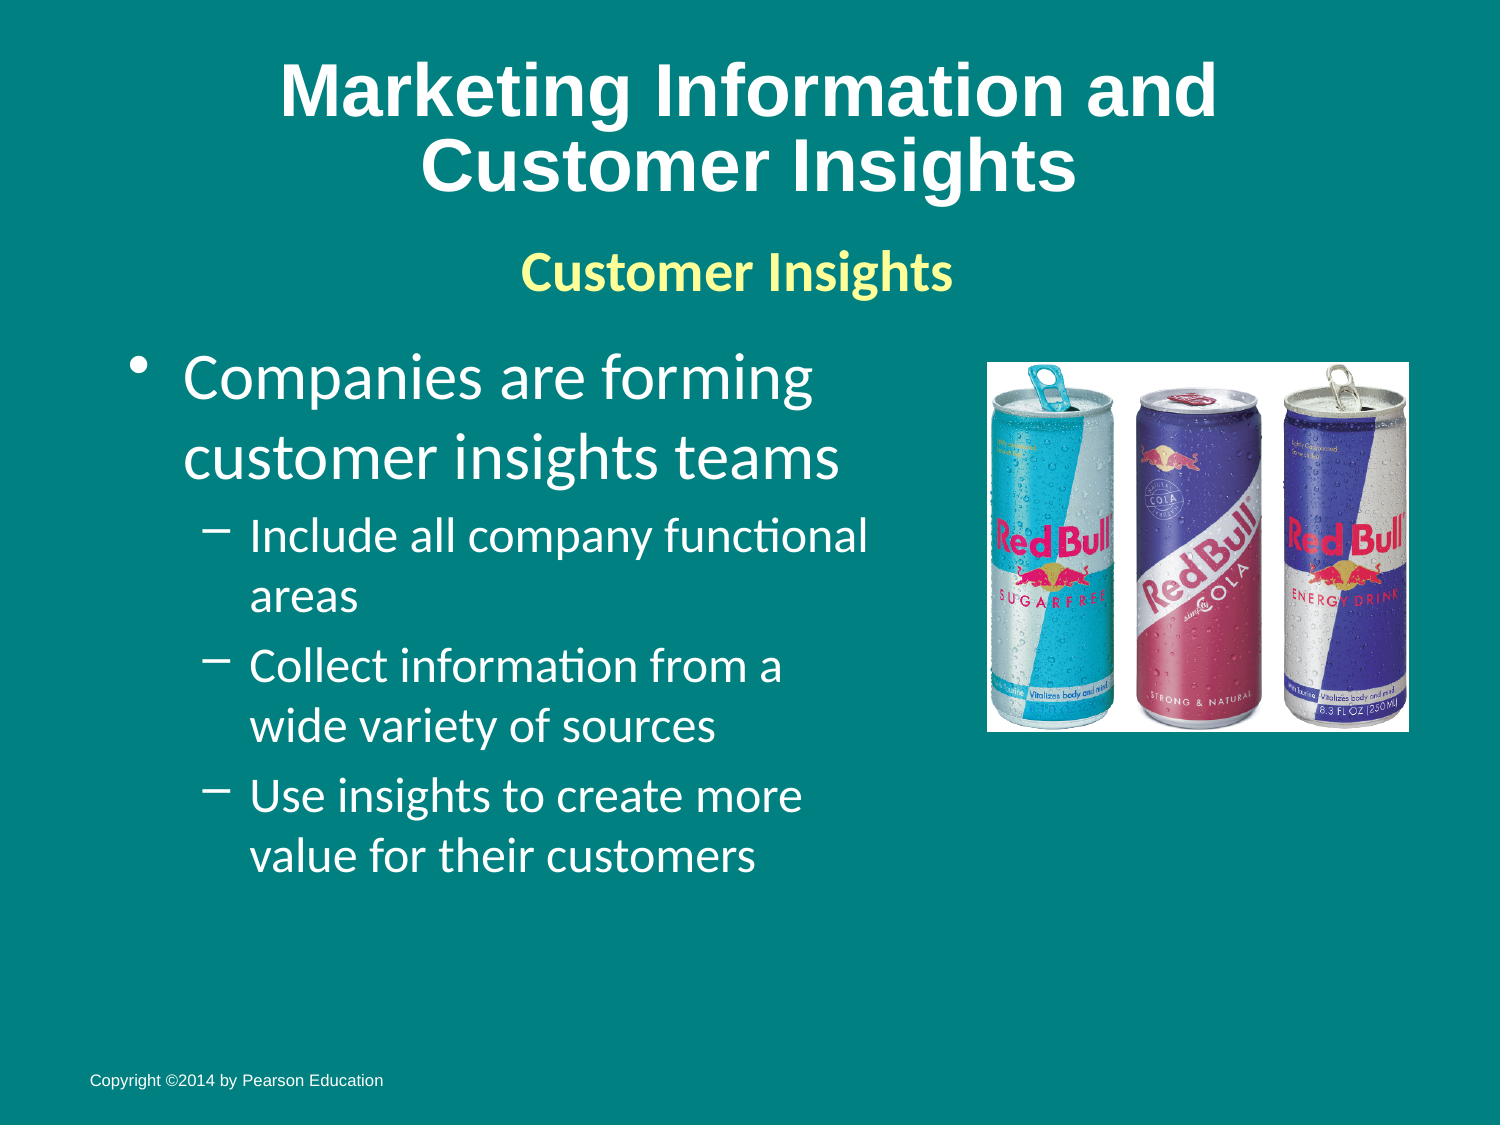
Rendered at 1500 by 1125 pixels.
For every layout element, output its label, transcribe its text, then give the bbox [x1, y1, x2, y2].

picture [987, 362, 1410, 732]
title Marketing Information and Customer Insights [112, 37, 1388, 226]
list Customer Insights [149, 237, 1326, 301]
list Companies are forming customer insights teams Include all company functional areas Collect information from a wide variety of sources Use insights to create more value for their customers [112, 324, 888, 1001]
text_box Copyright ©2014 by Pearson Education [74, 1062, 825, 1098]
